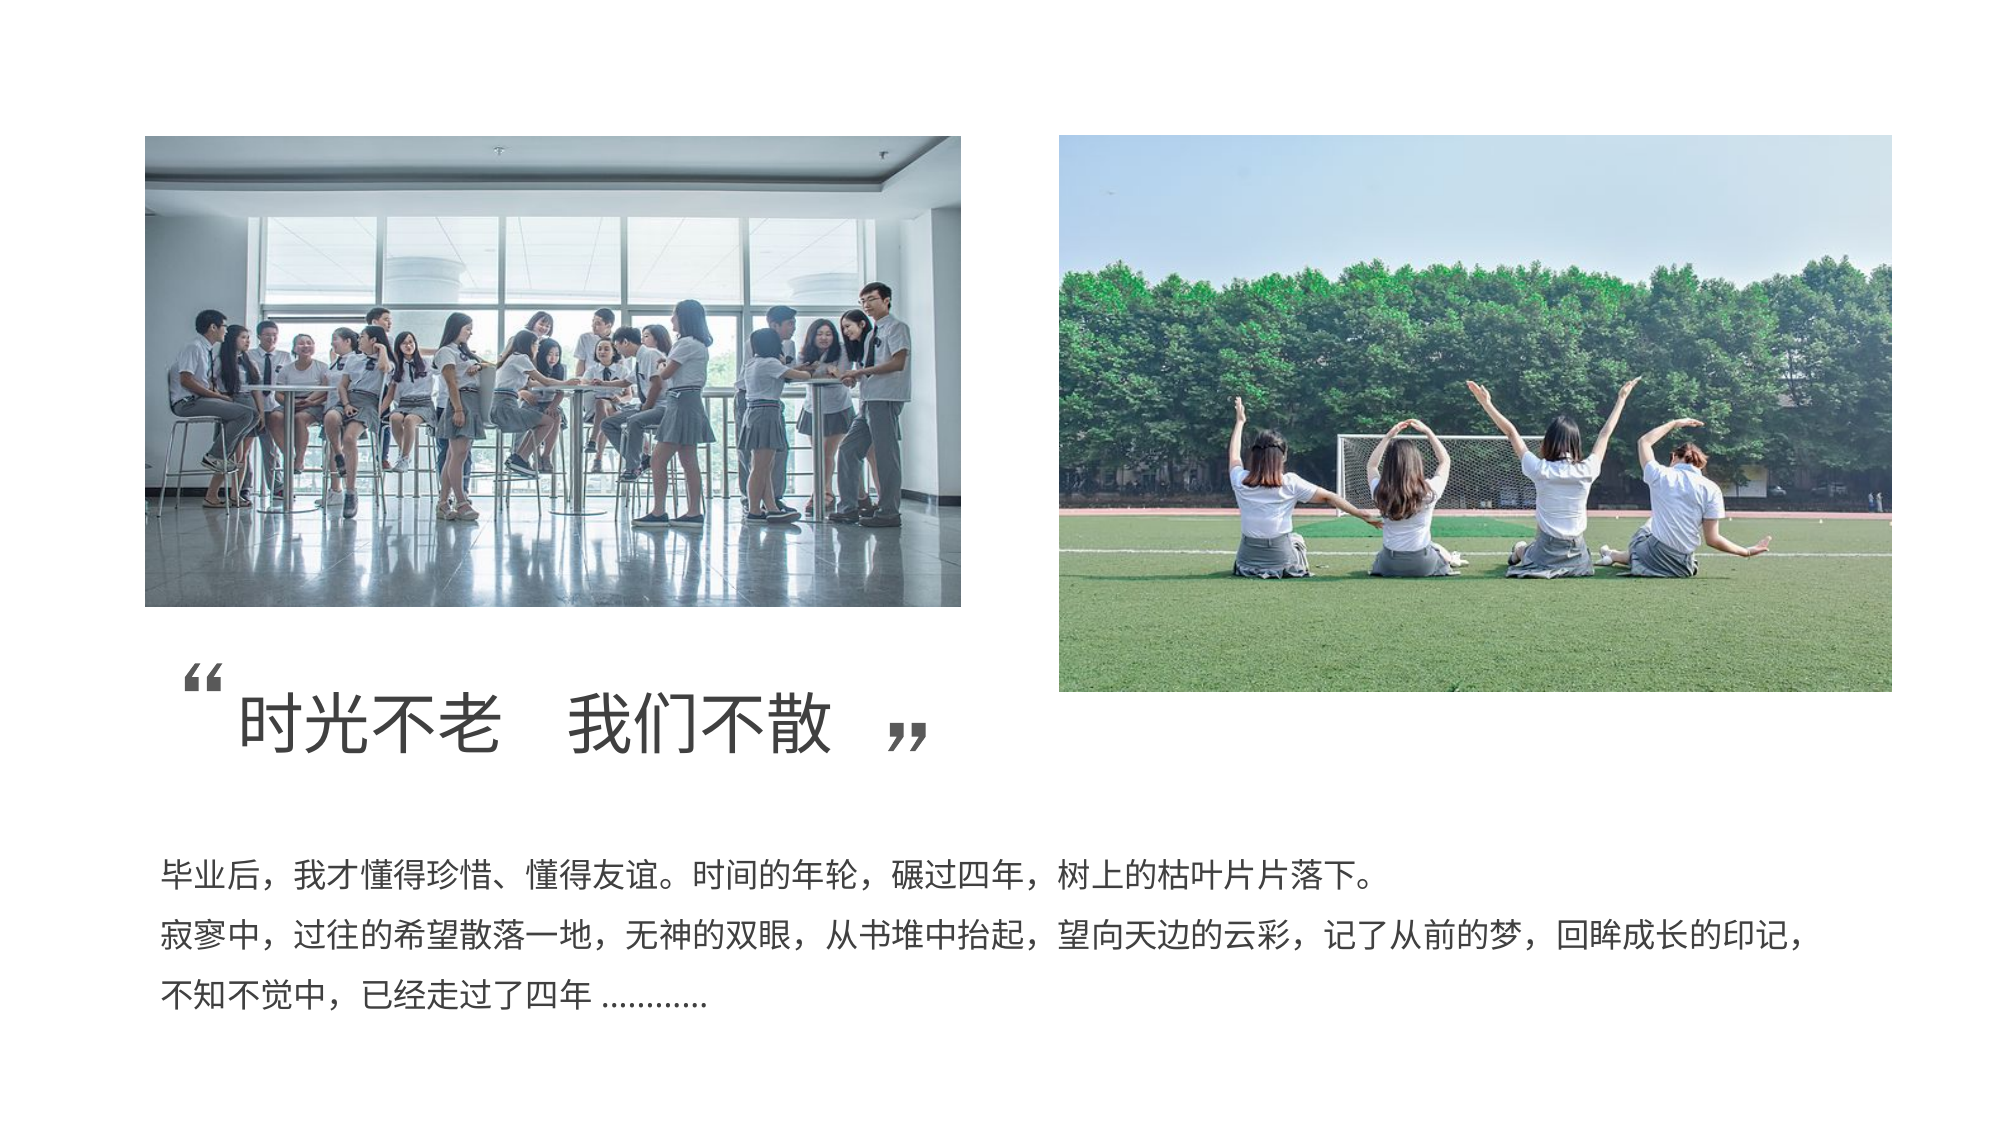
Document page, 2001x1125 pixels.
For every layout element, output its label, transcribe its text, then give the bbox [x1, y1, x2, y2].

text_box 时光不老 [222, 674, 519, 770]
picture [145, 136, 961, 607]
picture [1059, 135, 1892, 692]
text_box 我们不散 [551, 674, 849, 770]
text_box [908, 721, 927, 753]
text_box [886, 721, 905, 753]
text_box [206, 663, 223, 692]
text_box 毕业后，我才懂得珍惜、懂得友谊。时间的年轮，碾过四年，树上的枯叶片片落下。 寂寥中，过往的希望散落一地，无神的双眼，从书堆中抬起，望向天边的云彩，记了从前的梦，回眸成长的印记，不知不觉中，已经走过了四年............ [145, 827, 1869, 1022]
text_box [184, 663, 201, 692]
